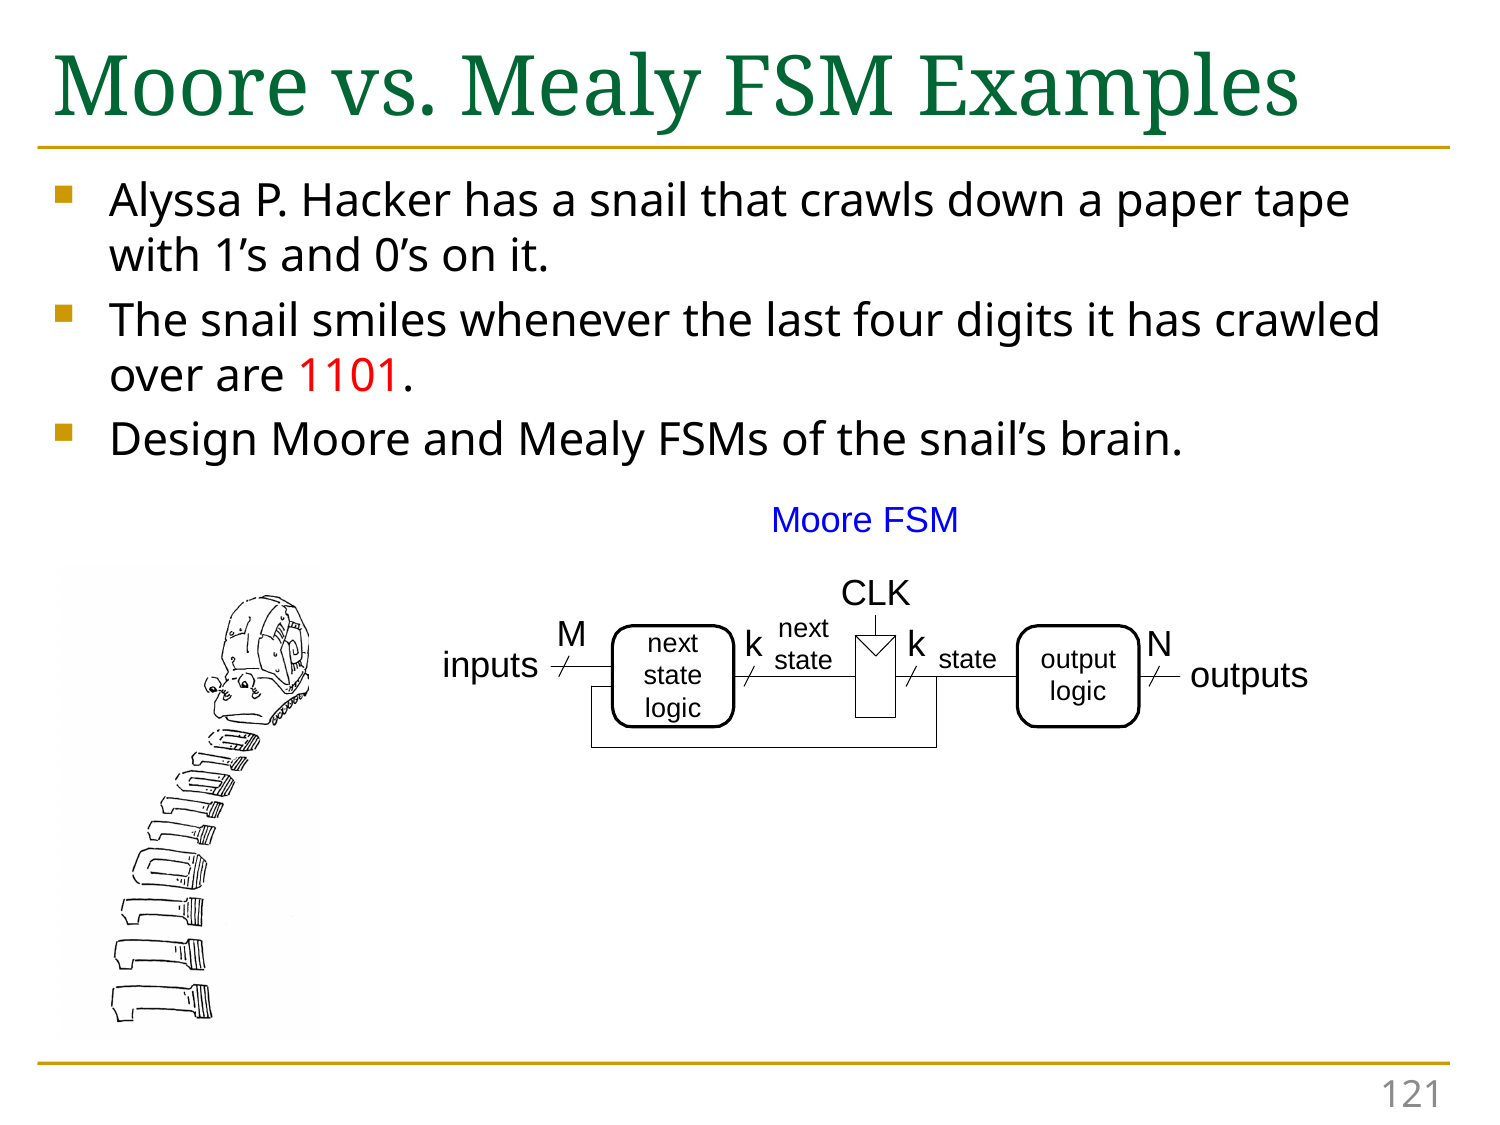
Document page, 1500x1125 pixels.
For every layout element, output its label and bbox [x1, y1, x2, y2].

text_box [381, 475, 1338, 1050]
list [37, 163, 1450, 1016]
title [37, 24, 1450, 163]
slide_number [1121, 1066, 1460, 1125]
picture [58, 563, 321, 1041]
